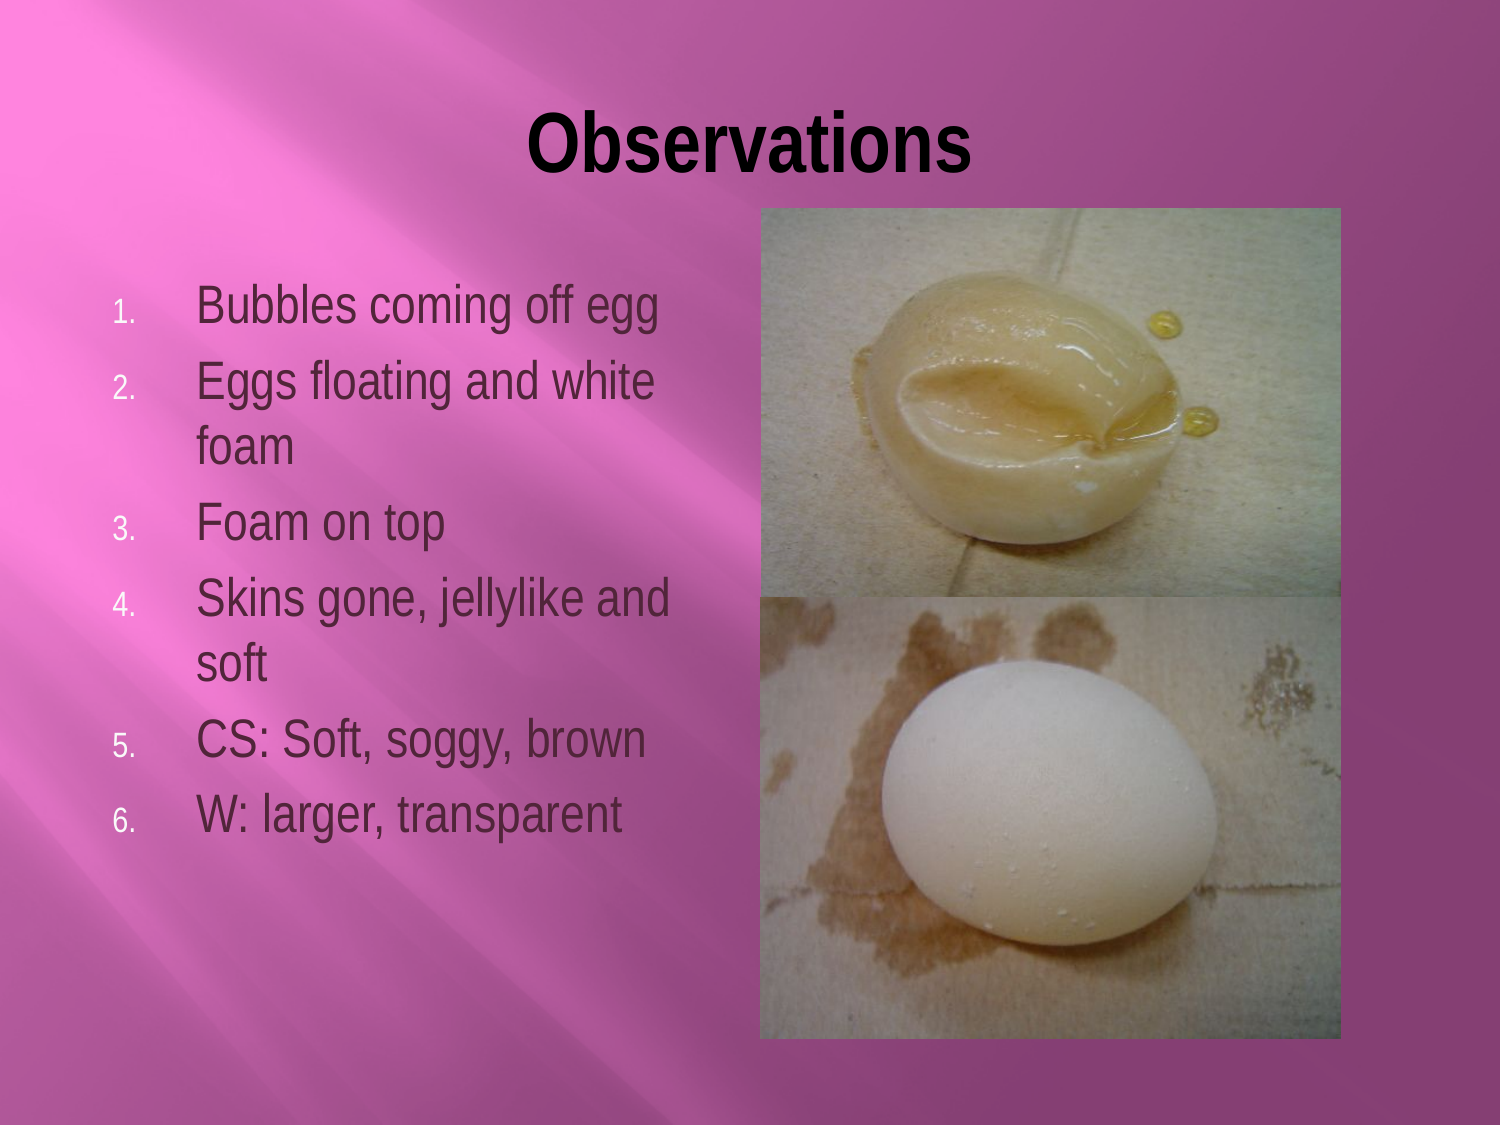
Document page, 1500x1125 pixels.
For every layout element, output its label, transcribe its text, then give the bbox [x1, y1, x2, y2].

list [761, 207, 1341, 597]
picture [760, 597, 1341, 1039]
list Bubbles coming off egg Eggs floating and white foam Foam on top Skins gone, jellylike and soft CS: Soft, soggy, brown W: larger, transparent [75, 262, 738, 1005]
title Observations [75, 45, 1425, 233]
